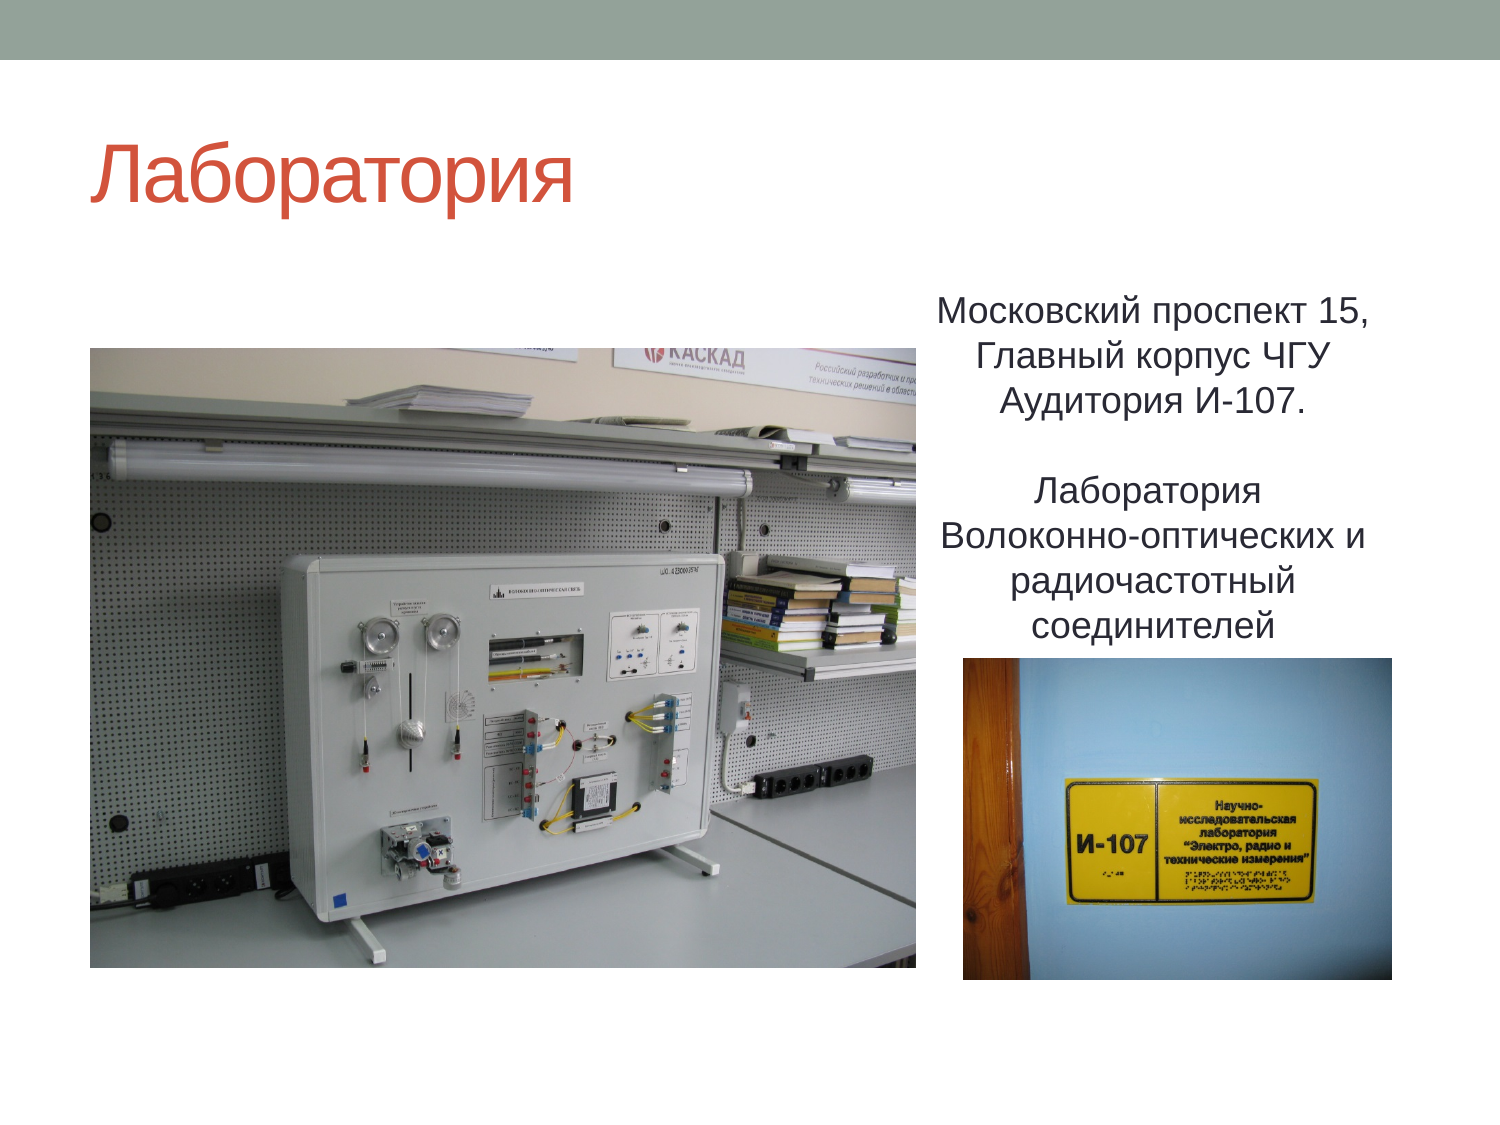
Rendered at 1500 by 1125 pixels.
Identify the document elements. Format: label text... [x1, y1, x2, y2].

title Лаборатория [75, 87, 1425, 250]
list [89, 347, 916, 968]
picture [963, 658, 1392, 980]
text_box Московский проспект 15, Главный корпус ЧГУ Аудитория И-107. Лаборатория Волоконно-оптических и радиочастотный соединителей [915, 278, 1392, 654]
